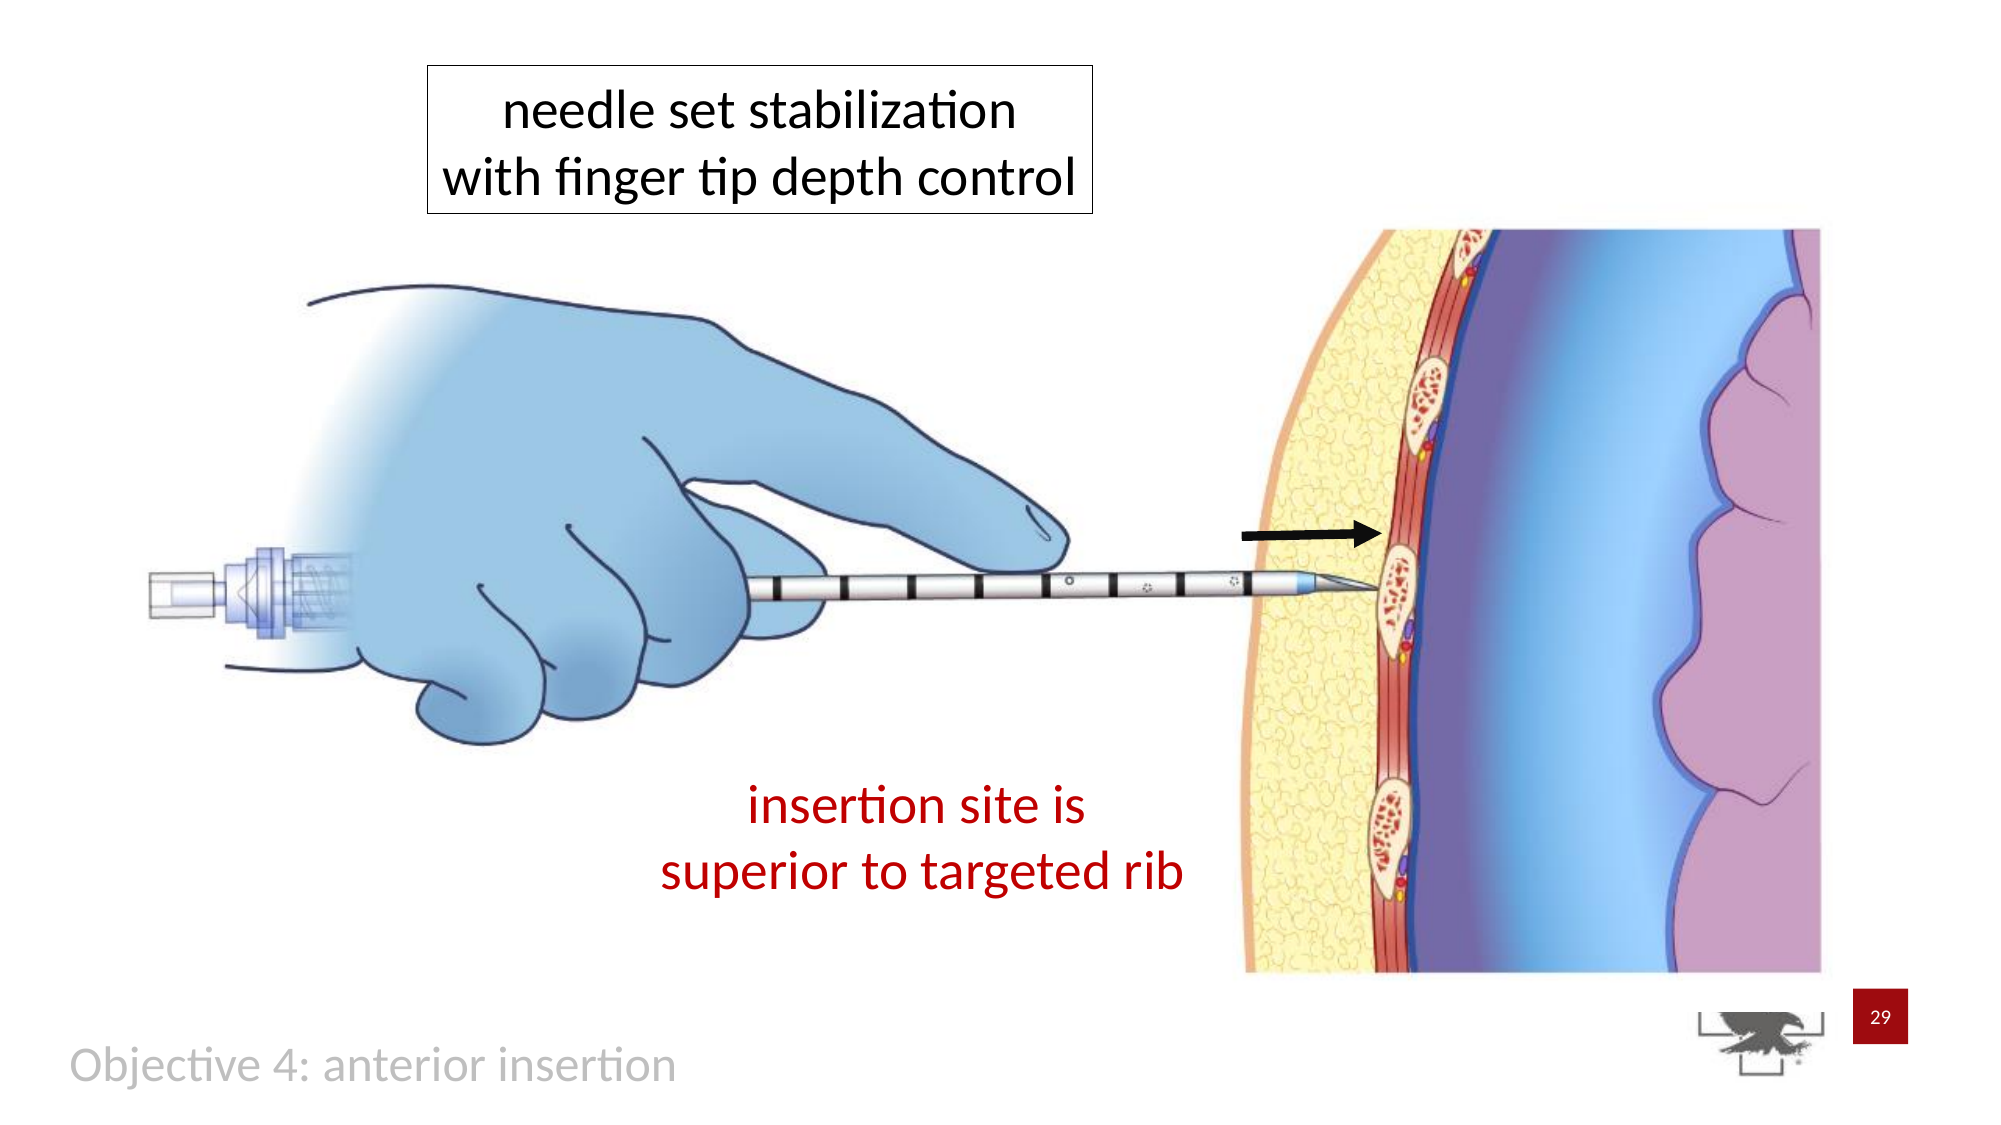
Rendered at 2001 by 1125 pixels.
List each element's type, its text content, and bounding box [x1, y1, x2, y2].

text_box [1241, 533, 1382, 537]
text_box Objective 4: anterior insertion [54, 1024, 731, 1100]
text_box needle set stabilization with finger tip depth control [427, 65, 1093, 180]
slide_number 29 [1853, 988, 1909, 1045]
picture [135, 180, 1842, 1089]
